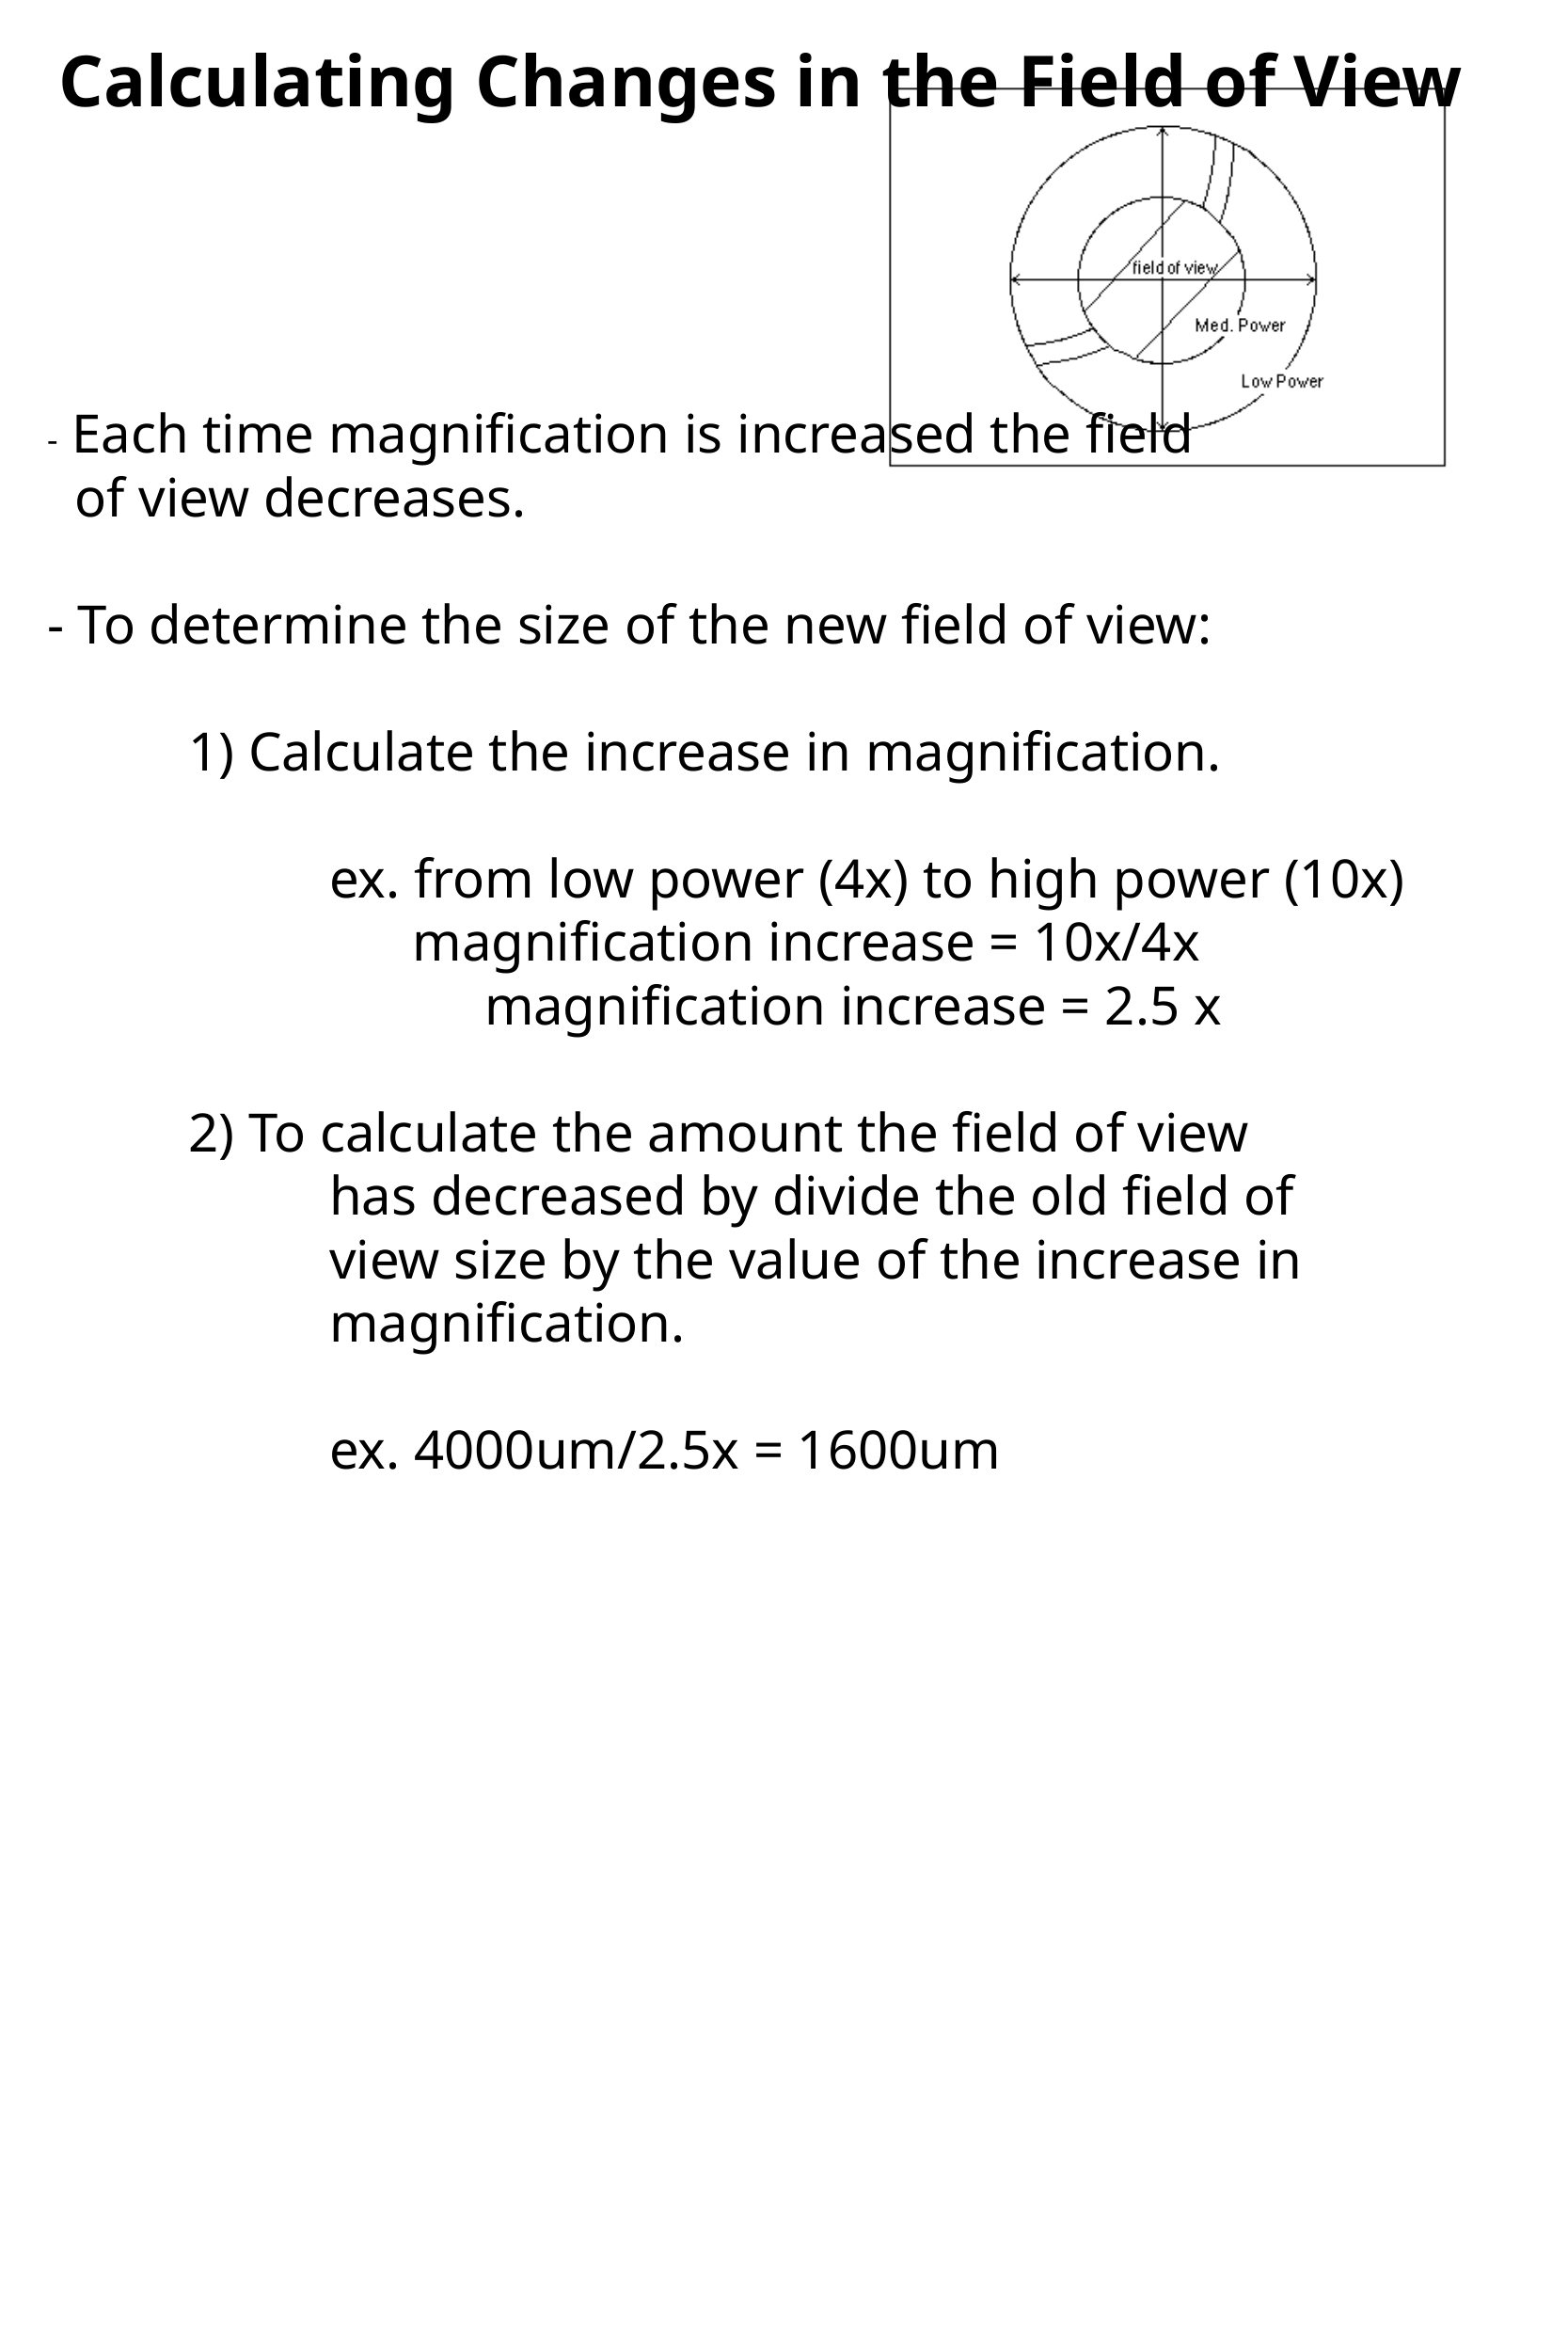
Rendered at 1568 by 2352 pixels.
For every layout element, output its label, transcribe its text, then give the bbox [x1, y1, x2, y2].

text_box - Each time magnification is increased the field of view decreases. - To determine the size of the new field of view: 1) Calculate the increase in magnification. ex. from low power (4x) to high power (10x) magnification increase = 10x/4x magnification increase = 2.5 x 2) To calculate the amount the field of view has decreased by divide the old field of view size by the value of the increase in magnification. ex. 4000um/2.5x = 1600um [33, 350, 1568, 1487]
text_box Calculating Changes in the Field of View [44, 29, 1515, 128]
picture [888, 87, 1448, 469]
